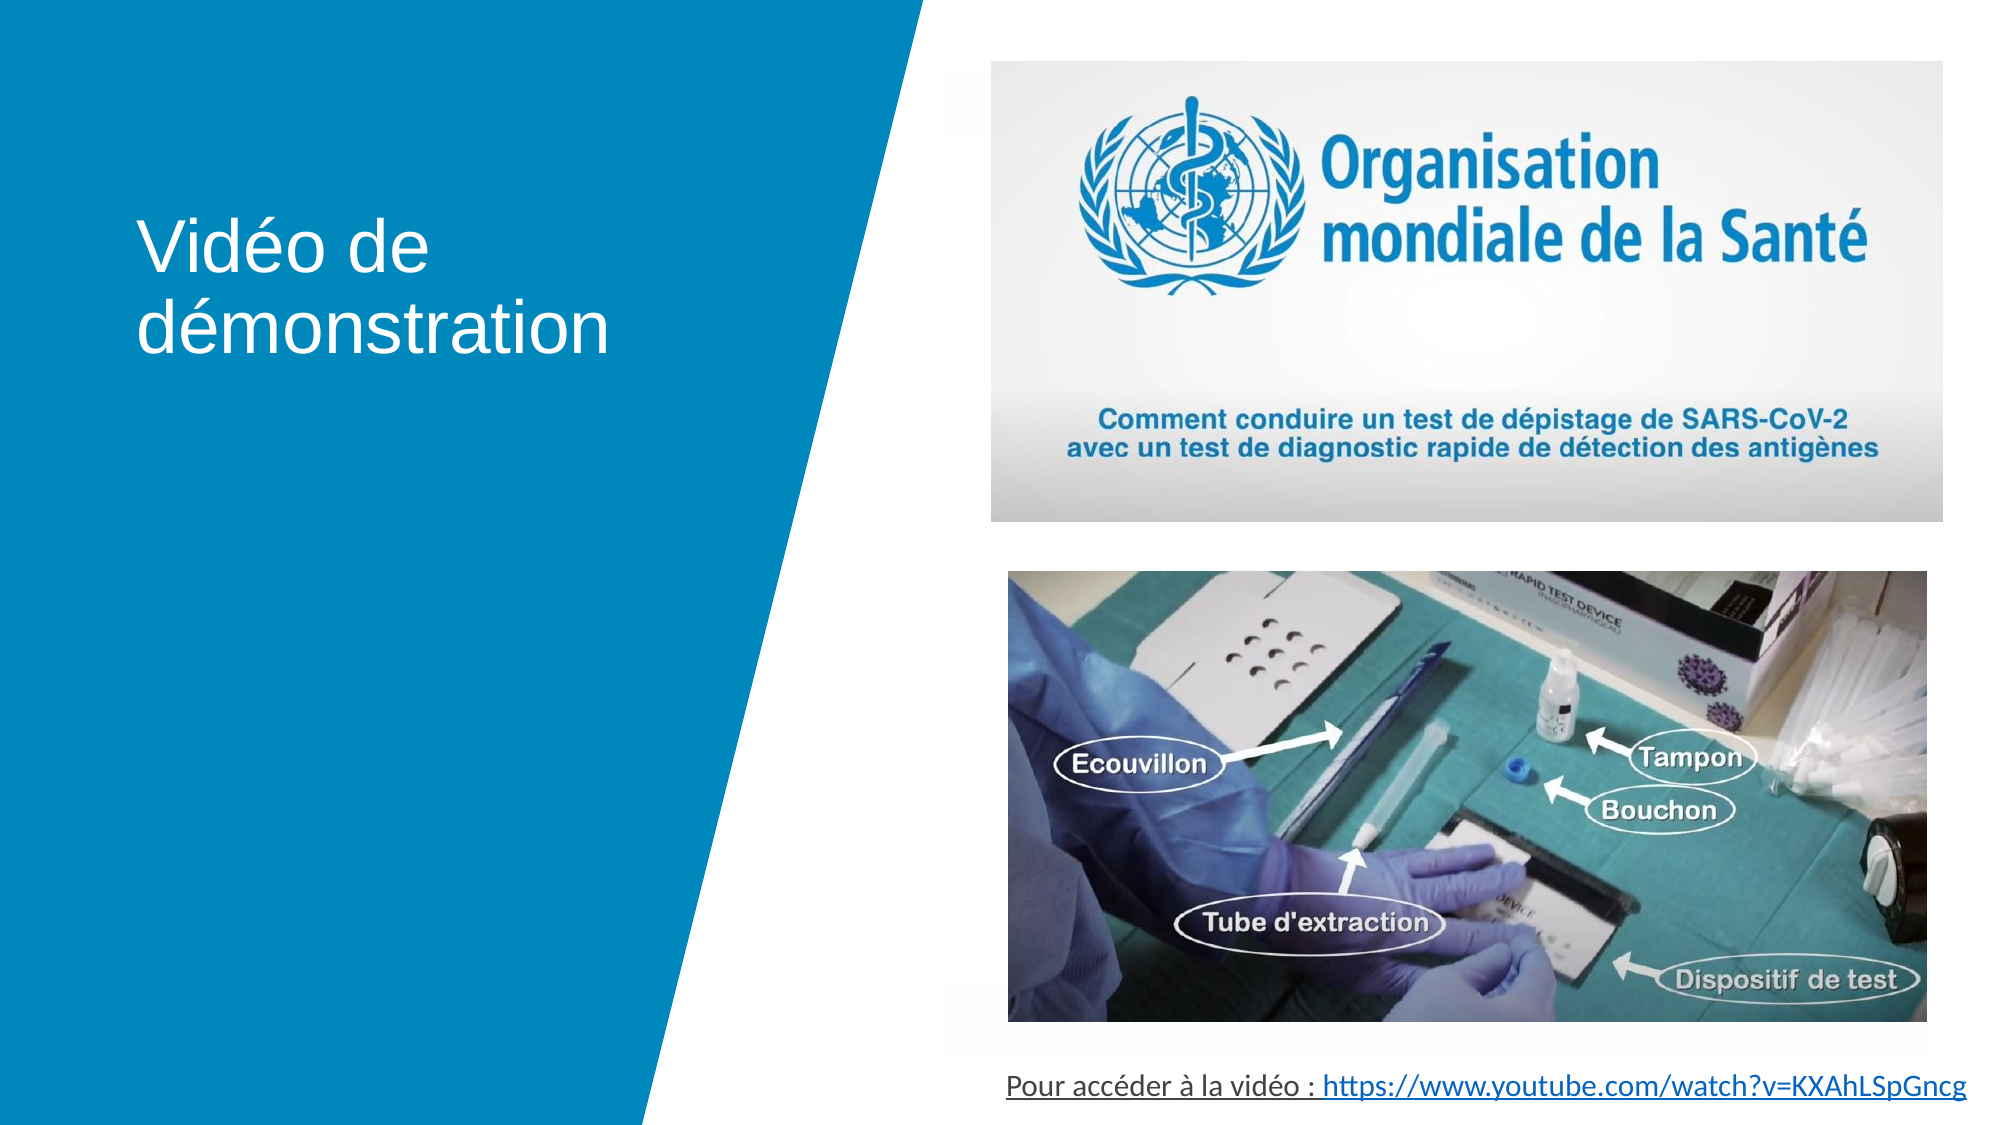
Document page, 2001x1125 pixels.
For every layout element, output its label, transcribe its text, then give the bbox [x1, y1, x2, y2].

picture [944, 61, 1943, 522]
title Vidéo de démonstration [136, 0, 775, 371]
picture [944, 571, 1932, 1056]
text_box Pour accéder à la vidéo : https://www.youtube.com/watch?v=KXAhLSpGncg [990, 1047, 1991, 1112]
text_box [932, 140, 1963, 982]
